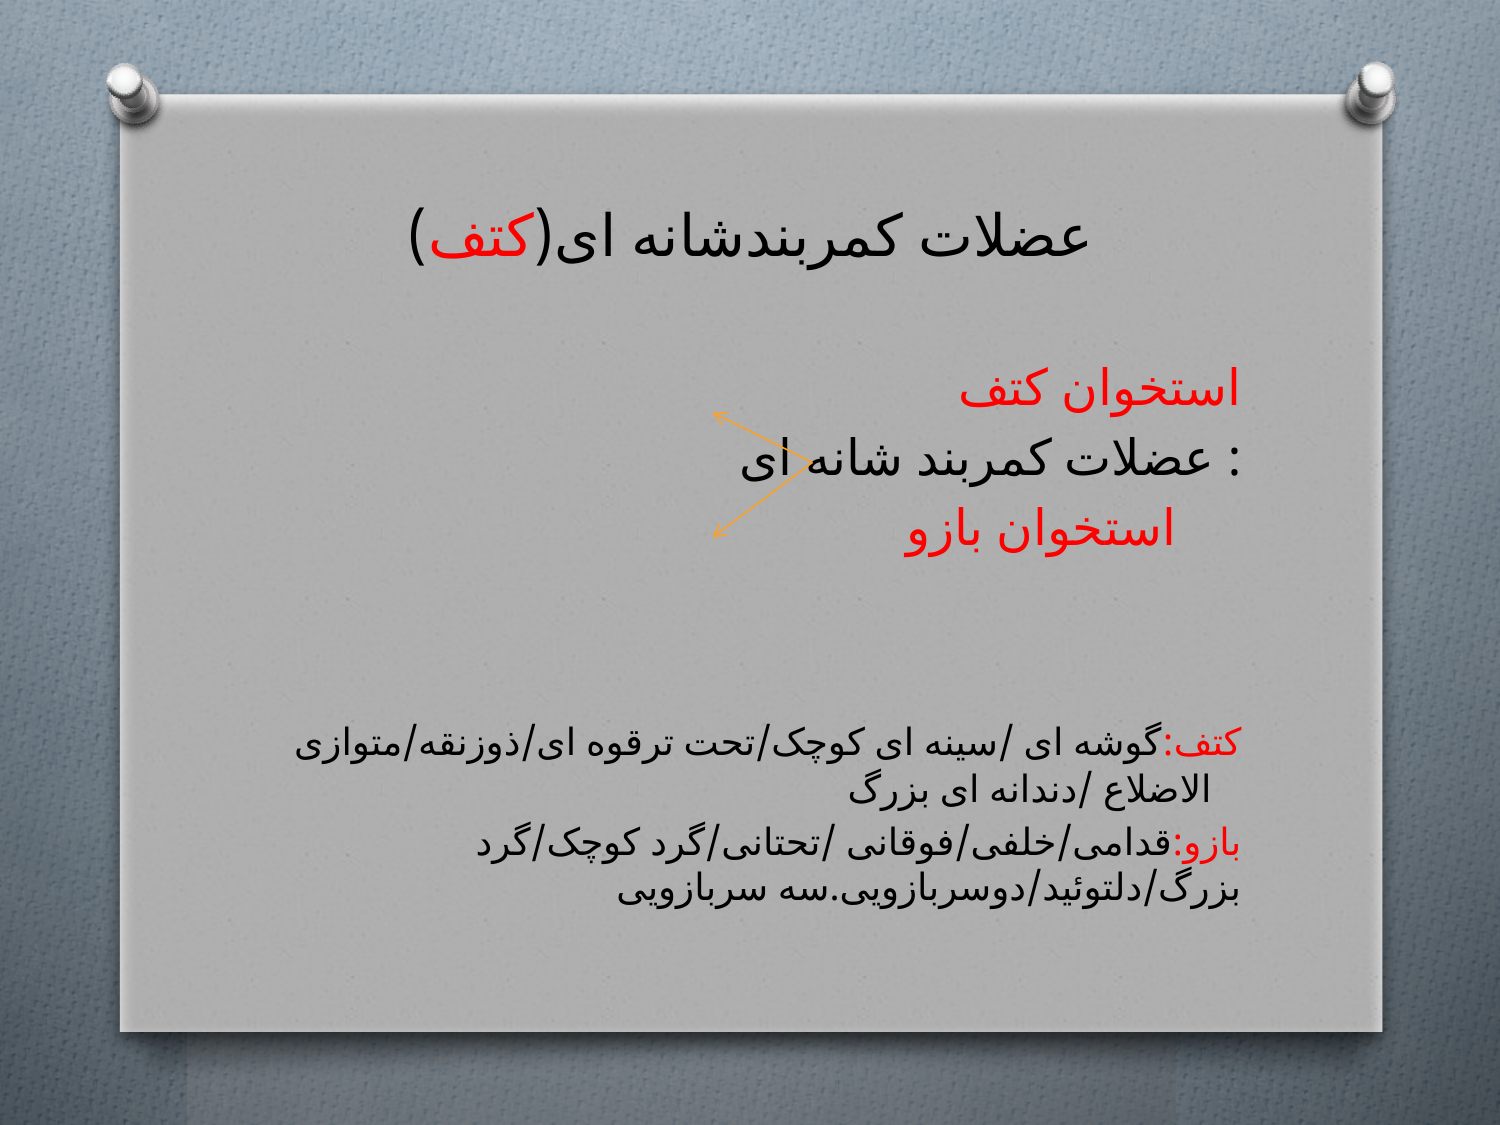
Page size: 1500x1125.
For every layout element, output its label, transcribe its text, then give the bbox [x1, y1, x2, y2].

picture [75, 29, 198, 153]
picture [1317, 35, 1439, 156]
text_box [712, 462, 813, 538]
title عضلات کمربندشانه ای(کتف) [179, 134, 1323, 332]
list استخوان کتف عضلات کمربند شانه ای : استخوان بازو کتف:گوشه ای /سینه ای کوچک/تحت ترقوه ای/ذوزنقه/متوازی الاضلاع /دندانه ای بزرگ بازو:قدامی/خلفی/فوقانی /تحتانی/گرد کوچک/گرد بزرگ/دلتوئید/دوسربازویی.سه سربازویی [240, 347, 1257, 939]
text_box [712, 412, 813, 462]
